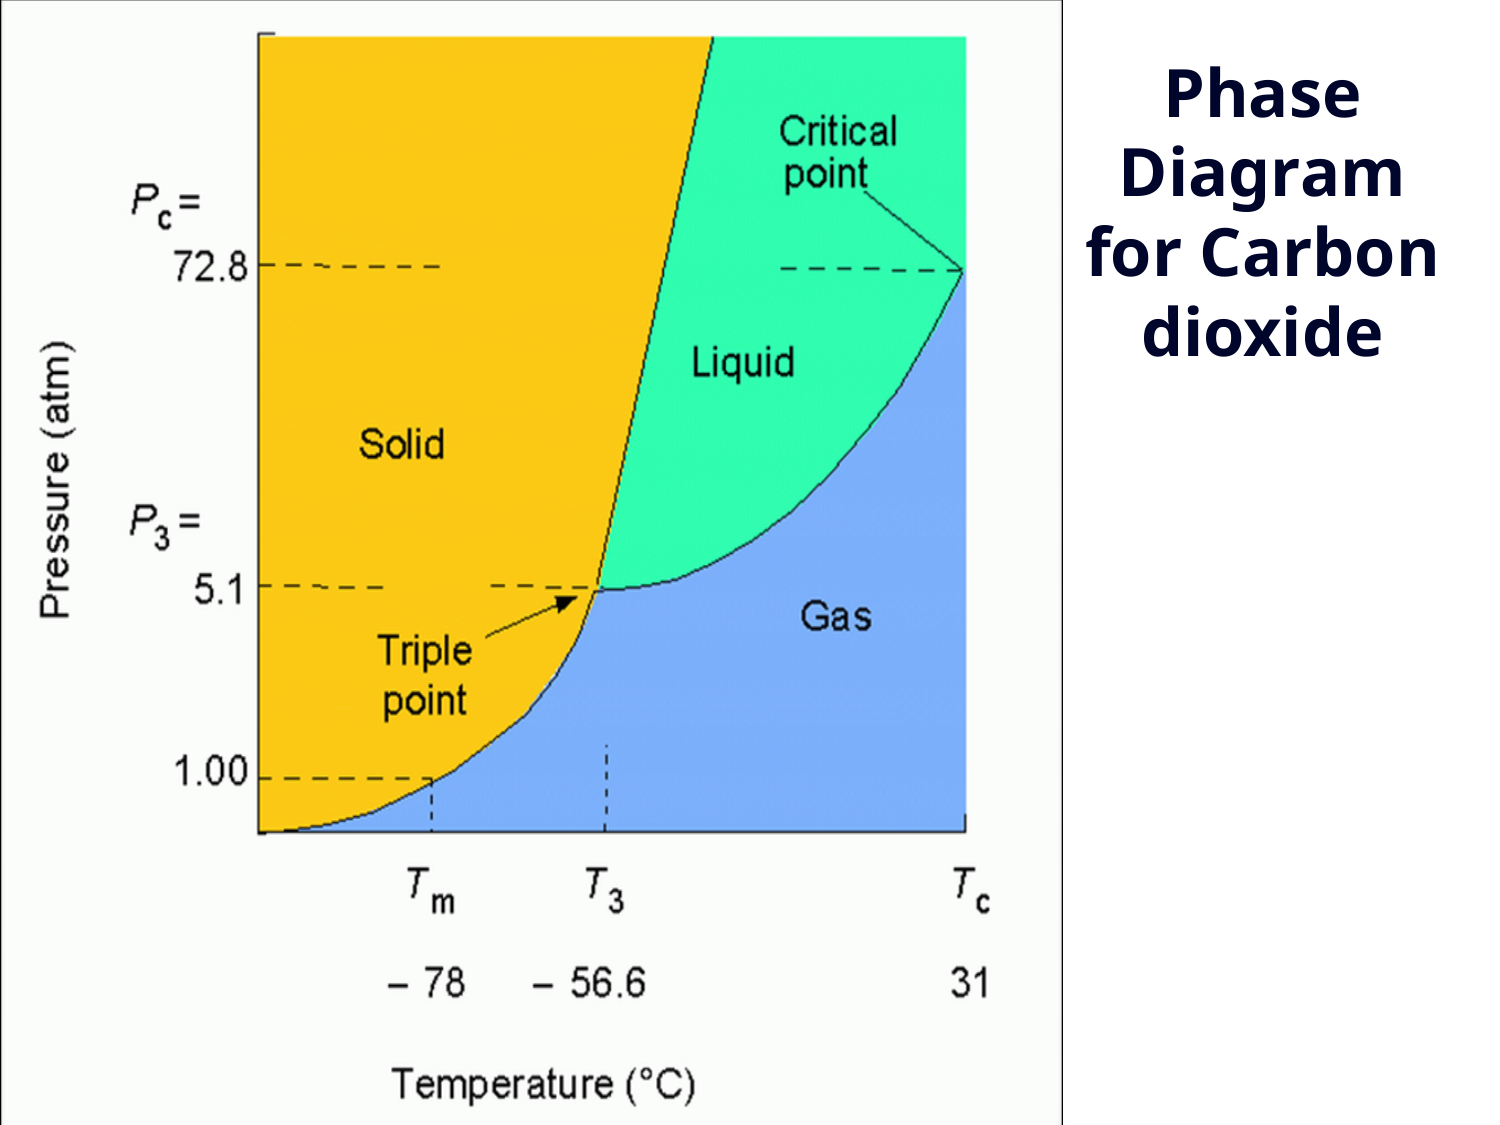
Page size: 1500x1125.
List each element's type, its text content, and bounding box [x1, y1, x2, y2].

text_box Phase Diagram for Carbon dioxide [1066, 42, 1463, 378]
picture [0, 0, 1063, 1125]
